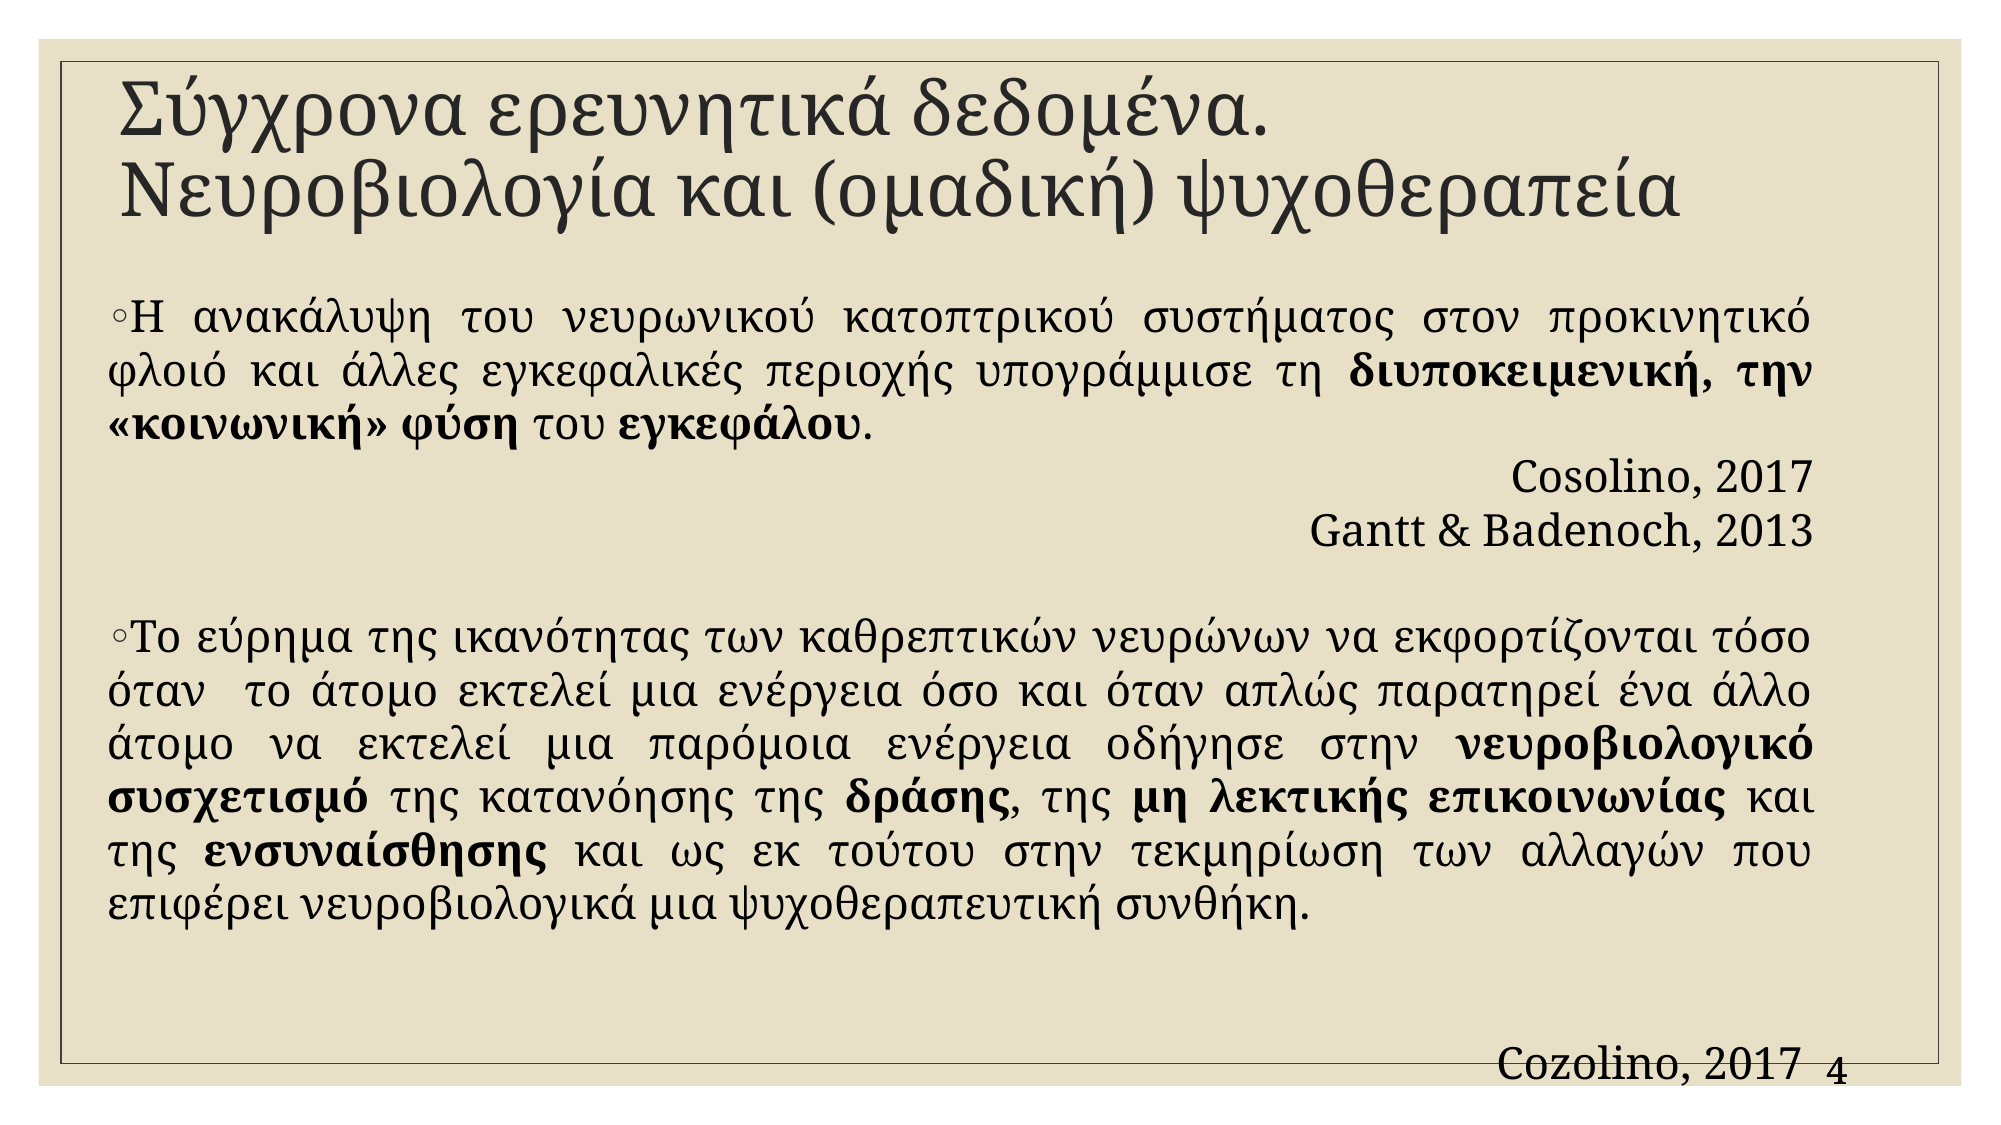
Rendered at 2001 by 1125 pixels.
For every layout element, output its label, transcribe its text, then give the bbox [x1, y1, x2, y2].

list Η ανακάλυψη του νευρωνικού κατοπτρικού συστήματος στον προκινητικό φλοιό και άλλες εγκεφαλικές περιοχής υπογράμμισε τη διυποκειμενική, την «κοινωνική» φύση του εγκεφάλου. Cosolino, 2017 Gantt & Badenoch, 2013 Το εύρημα της ικανότητας των καθρεπτικών νευρώνων να εκφορτίζονται τόσο όταν το άτομο εκτελεί μια ενέργεια όσο και όταν απλώς παρατηρεί ένα άλλο άτομο να εκτελεί μια παρόμοια ενέργεια οδήγησε στην νευροβιολογικό συσχετισμό της κατανόησης της δράσης, της μη λεκτικής επικοινωνίας και της ενσυναίσθησης και ως εκ τούτου στην τεκμηρίωση των αλλαγών που επιφέρει νευροβιολογικά μια ψυχοθεραπευτική συνθήκη. Cozolino, 2017 [91, 239, 1830, 1103]
title Σύγχρονα ερευνητικά δεδομένα. Νευροβιολογία και (ομαδική) ψυχοθεραπεία [104, 90, 1830, 213]
text_box 4 [1412, 1042, 1863, 1103]
